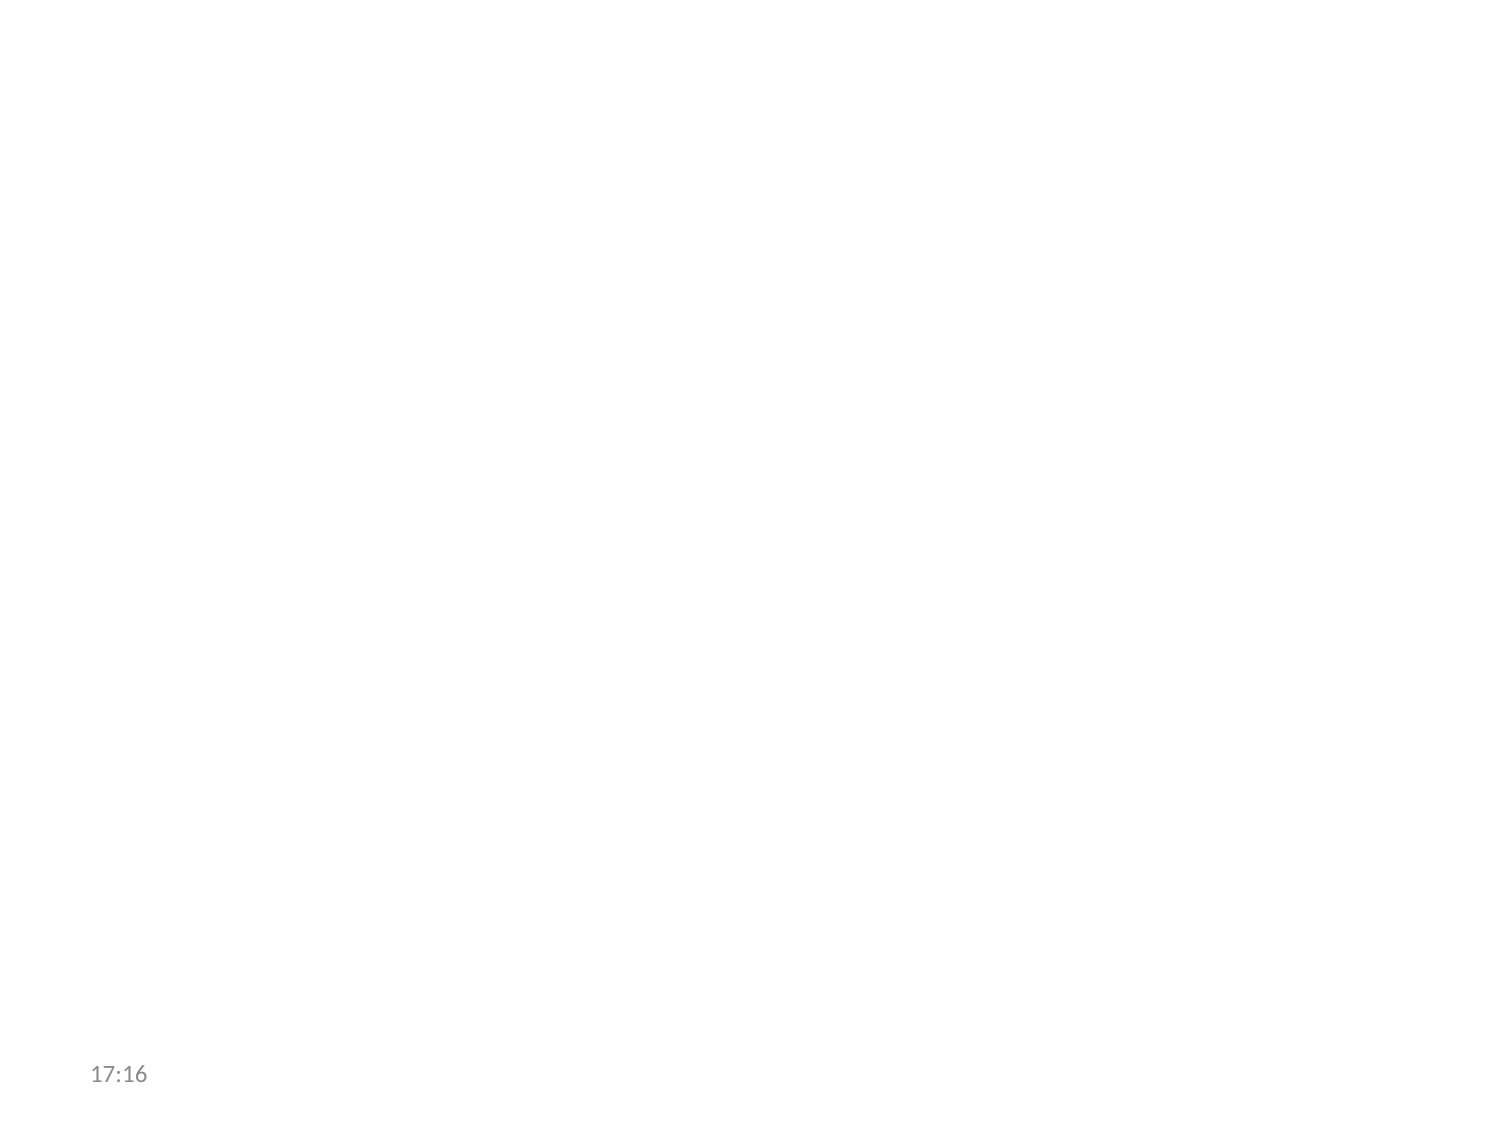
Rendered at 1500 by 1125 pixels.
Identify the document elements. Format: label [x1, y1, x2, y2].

slide_number [75, 1042, 425, 1103]
